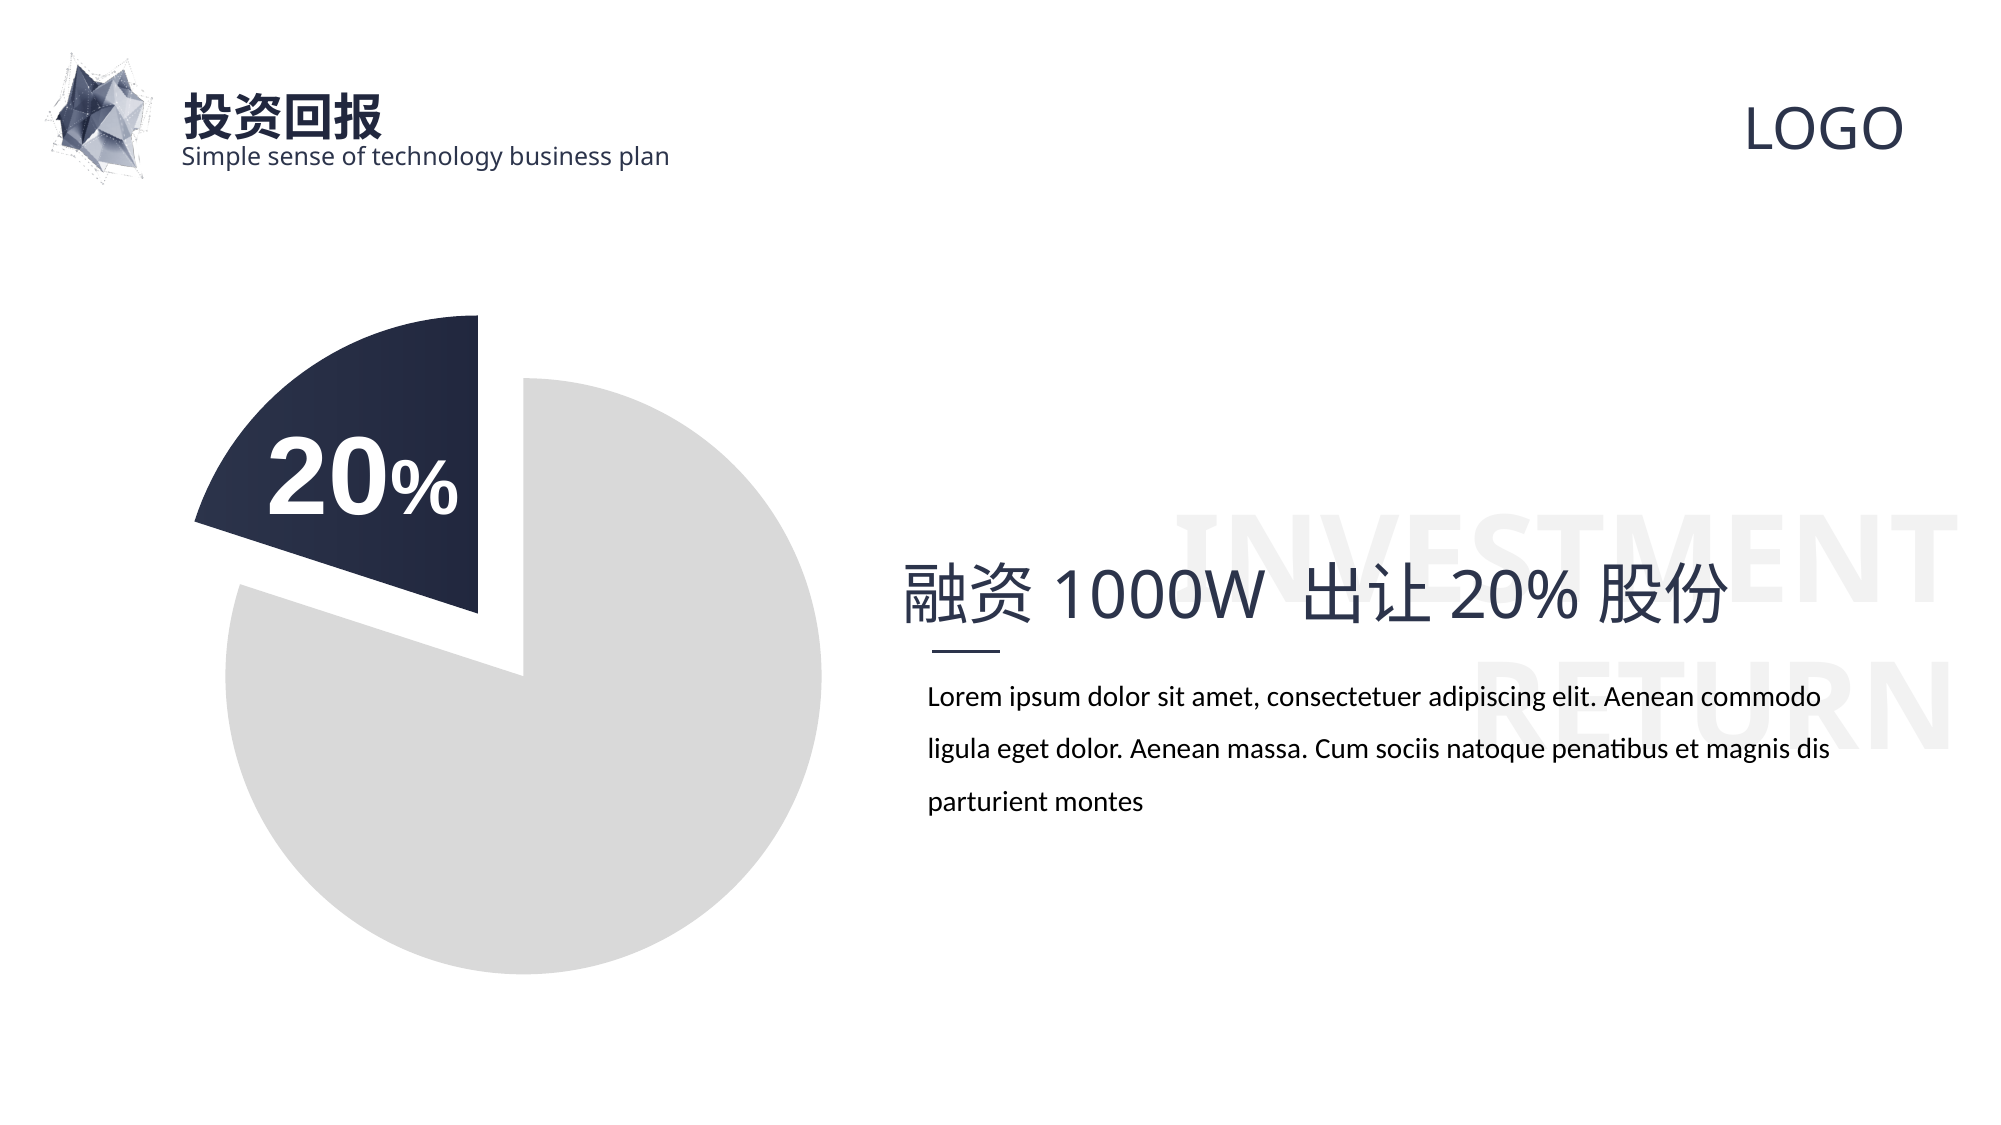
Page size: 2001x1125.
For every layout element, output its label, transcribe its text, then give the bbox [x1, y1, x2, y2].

picture [0, 0, 188, 236]
text_box INVESTMENT RETURN [1158, 473, 1976, 781]
text_box Lorem ipsum dolor sit amet, consectetuer adipiscing elit. Aenean commodo ligula eget dolor. Aenean massa. Cum sociis natoque penatibus et magnis dis parturient montes [1027, 652, 1879, 825]
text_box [179, 70, 774, 175]
text_box 融资1000W 出让20%股份 [1027, 544, 1746, 639]
chart [0, 294, 1027, 996]
